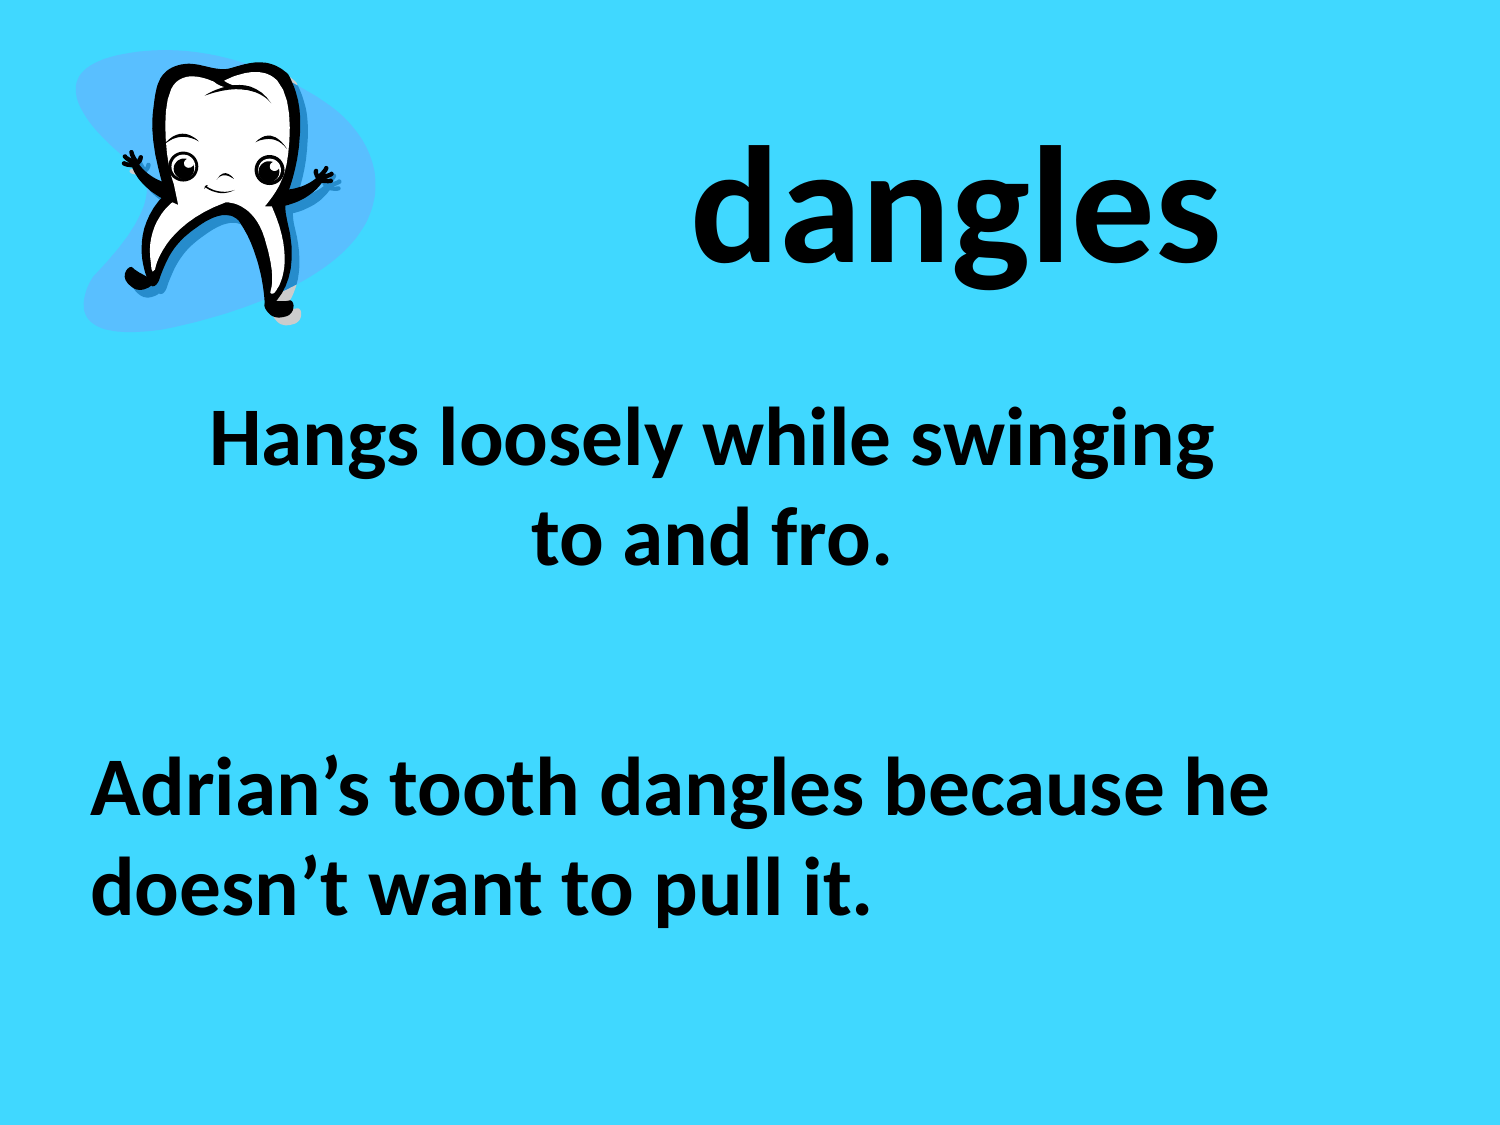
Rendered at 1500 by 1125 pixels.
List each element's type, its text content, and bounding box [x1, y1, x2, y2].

title dangles [537, 75, 1375, 317]
subtitle Hangs loosely while swinging to and fro. [187, 375, 1238, 663]
picture [74, 49, 380, 333]
text_box Adrian’s tooth dangles because he doesn’t want to pull it. [74, 724, 1438, 1013]
